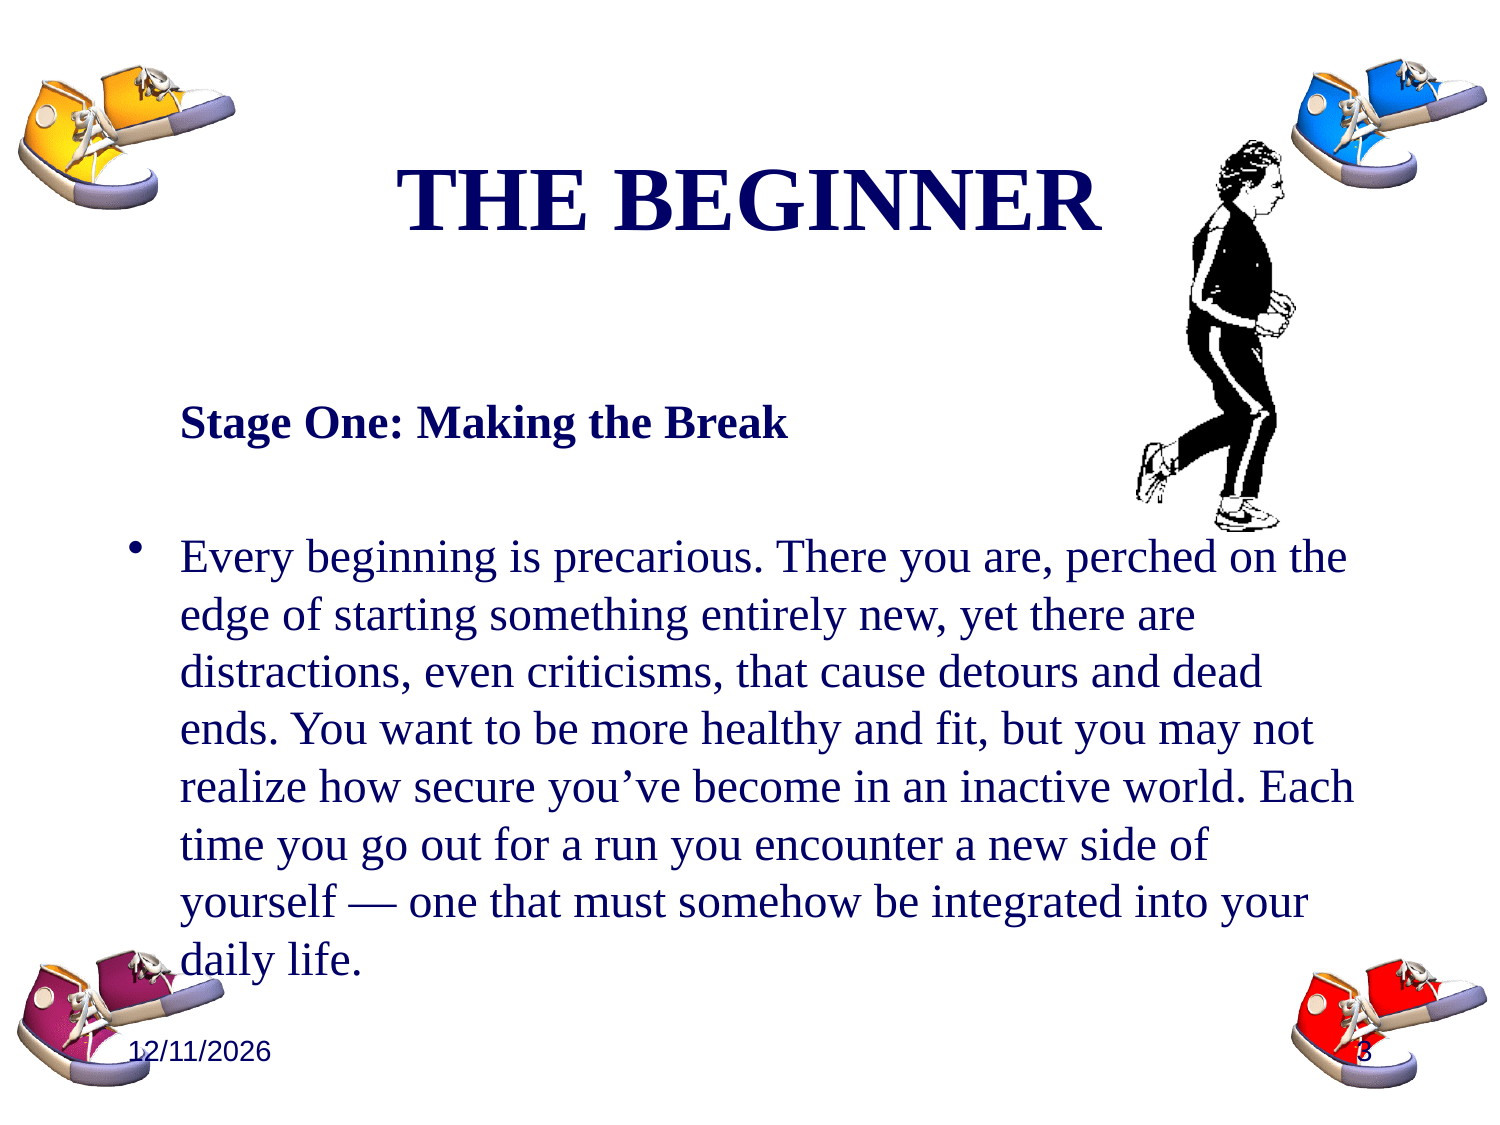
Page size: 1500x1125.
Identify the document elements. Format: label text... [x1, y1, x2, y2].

title THE BEGINNER [112, 99, 1388, 288]
list Stage One: Making the Break Every beginning is precarious. There you are, perched on the edge of starting something entirely new, yet there are distractions, even criticisms, that cause detours and dead ends. You want to be more healthy and fit, but you may not realize how secure you’ve become in an inactive world. Each time you go out for a run you encounter a new side of yourself — one that must somehow be integrated into your daily life. [112, 324, 1388, 1001]
picture [0, 0, 250, 250]
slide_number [112, 1024, 426, 1101]
slide_number 3 [1074, 1024, 1388, 1101]
picture [0, 887, 238, 1125]
picture [1275, 0, 1500, 225]
picture [1275, 899, 1500, 1125]
picture [1136, 140, 1296, 532]
